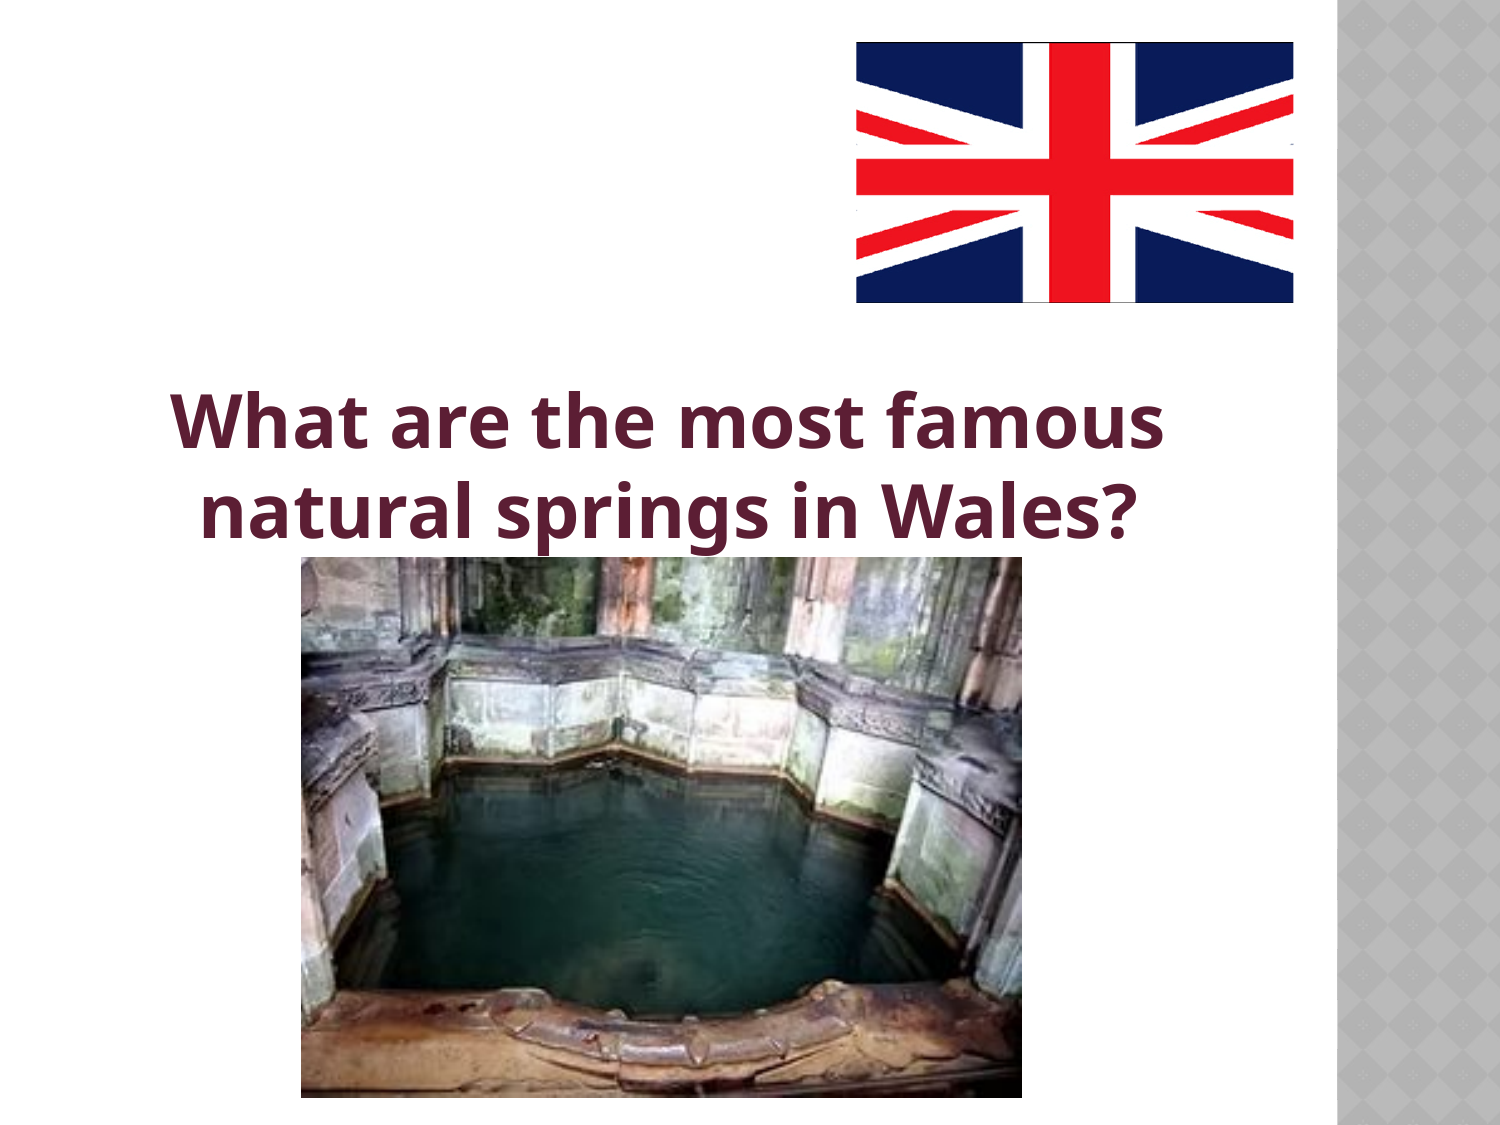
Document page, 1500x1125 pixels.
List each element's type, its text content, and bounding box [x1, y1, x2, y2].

picture [855, 42, 1294, 303]
picture [300, 556, 1023, 1098]
list What are the most famous natural springs in Wales? [75, 264, 1263, 1059]
